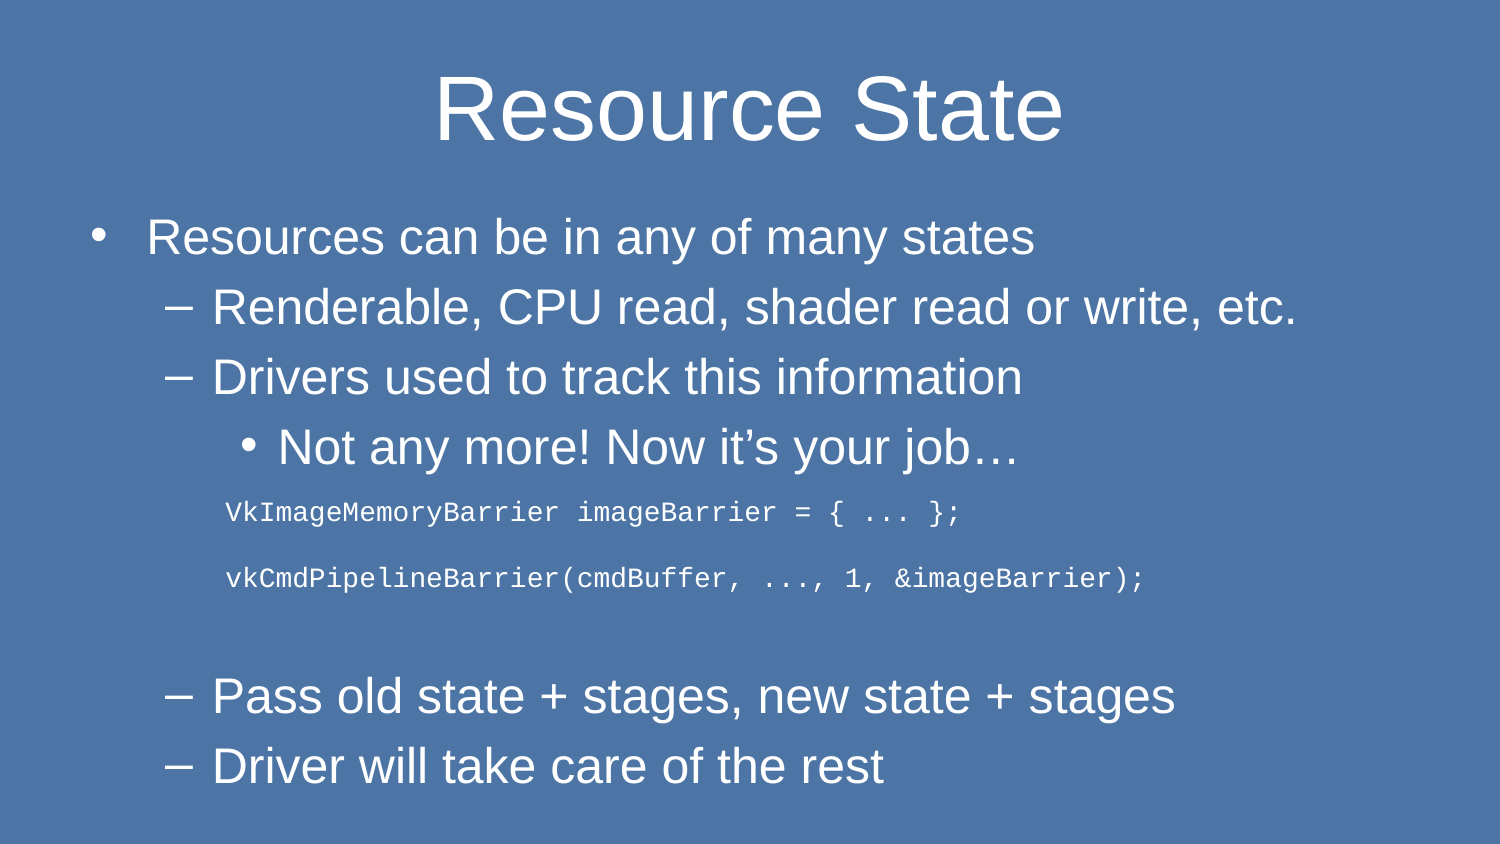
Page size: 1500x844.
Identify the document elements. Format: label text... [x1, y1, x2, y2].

list Resources can be in any of many states Renderable, CPU read, shader read or write, etc. Drivers used to track this information Not any more! Now it’s your job… Pass old state + stages, new state + stages Driver will take care of the rest [75, 196, 1425, 754]
title Resource State [75, 33, 1425, 175]
text_box VkImageMemoryBarrier imageBarrier = { ... }; vkCmdPipelineBarrier(cmdBuffer, ..., 1, &imageBarrier); [210, 485, 1162, 601]
